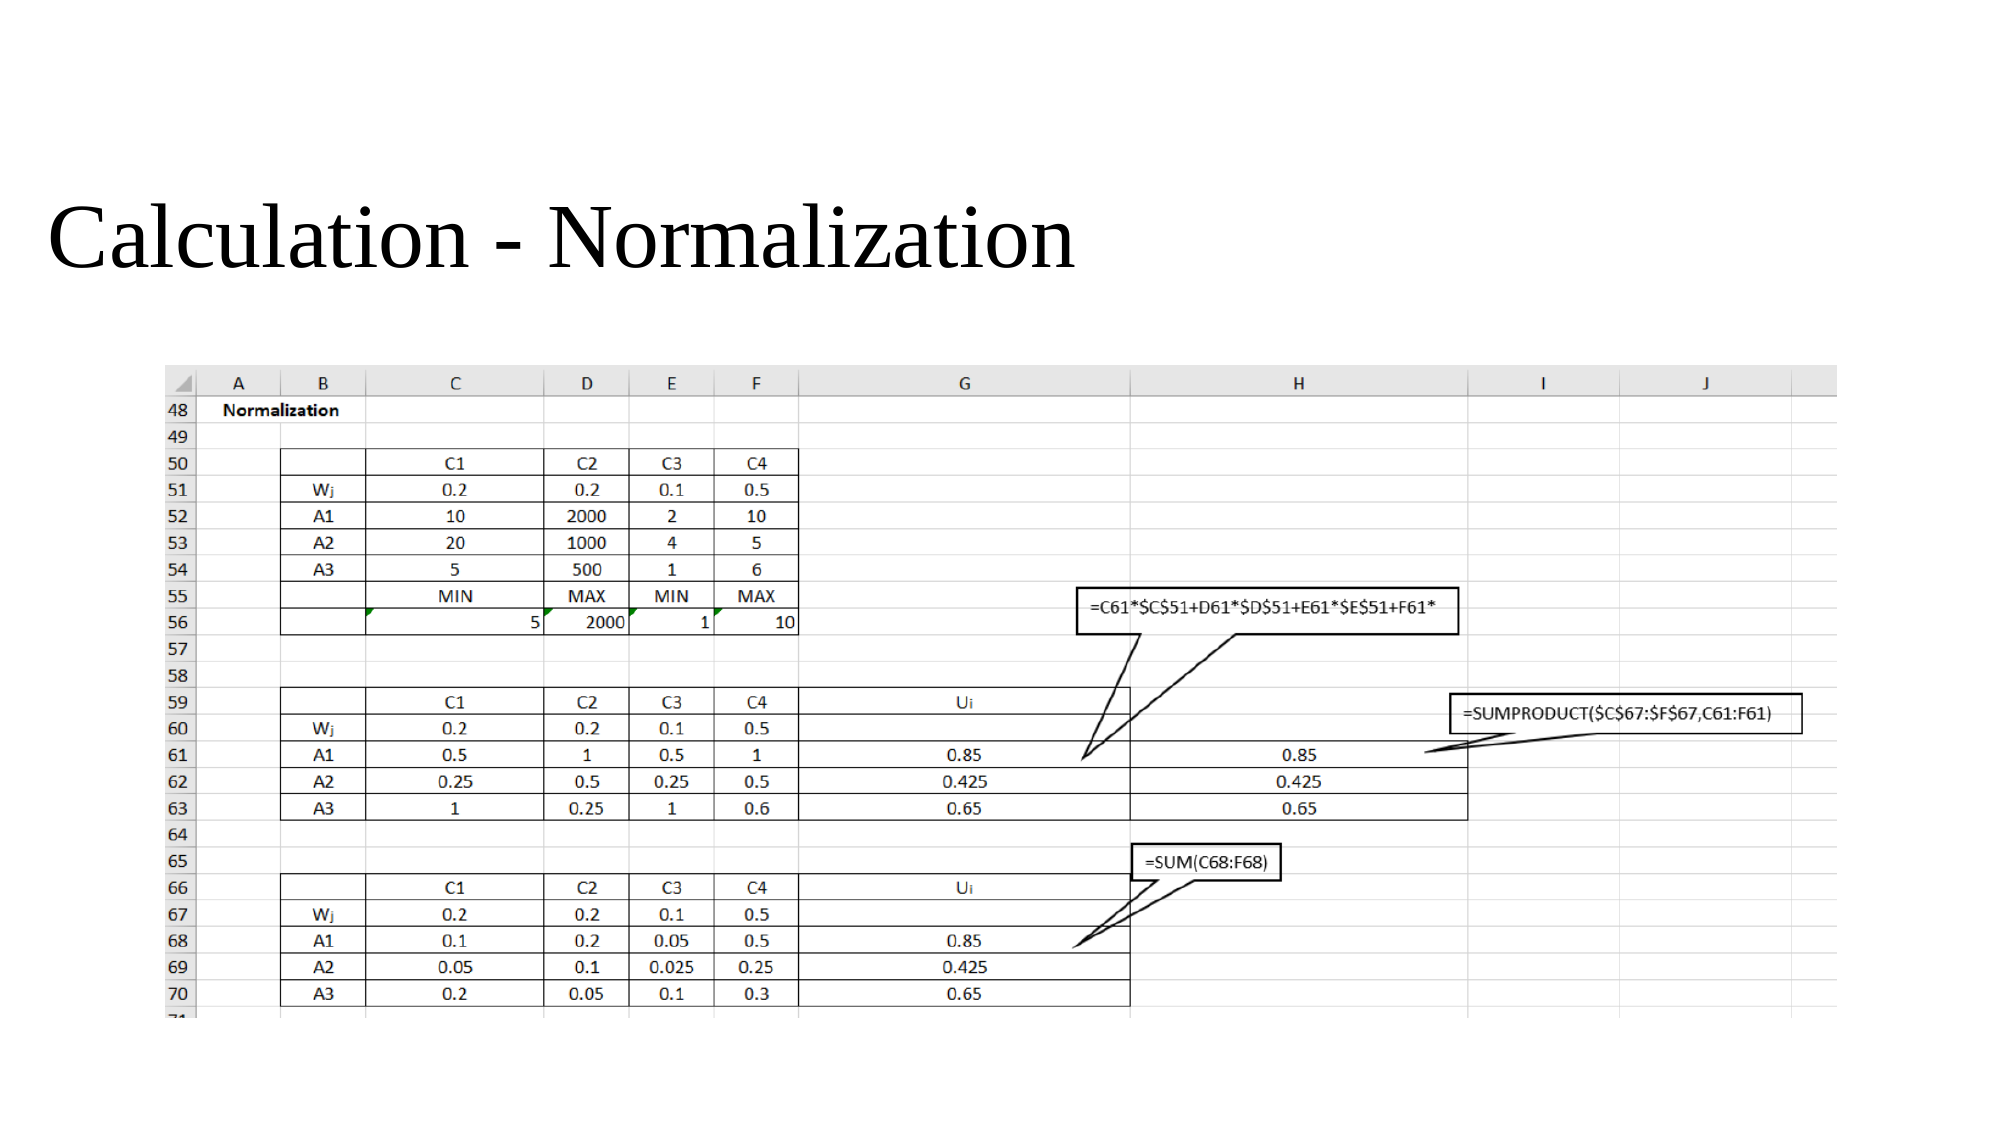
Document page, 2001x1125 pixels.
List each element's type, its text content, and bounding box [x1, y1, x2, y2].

title Calculation - Normalization [32, 172, 1969, 295]
picture [164, 365, 1837, 1018]
